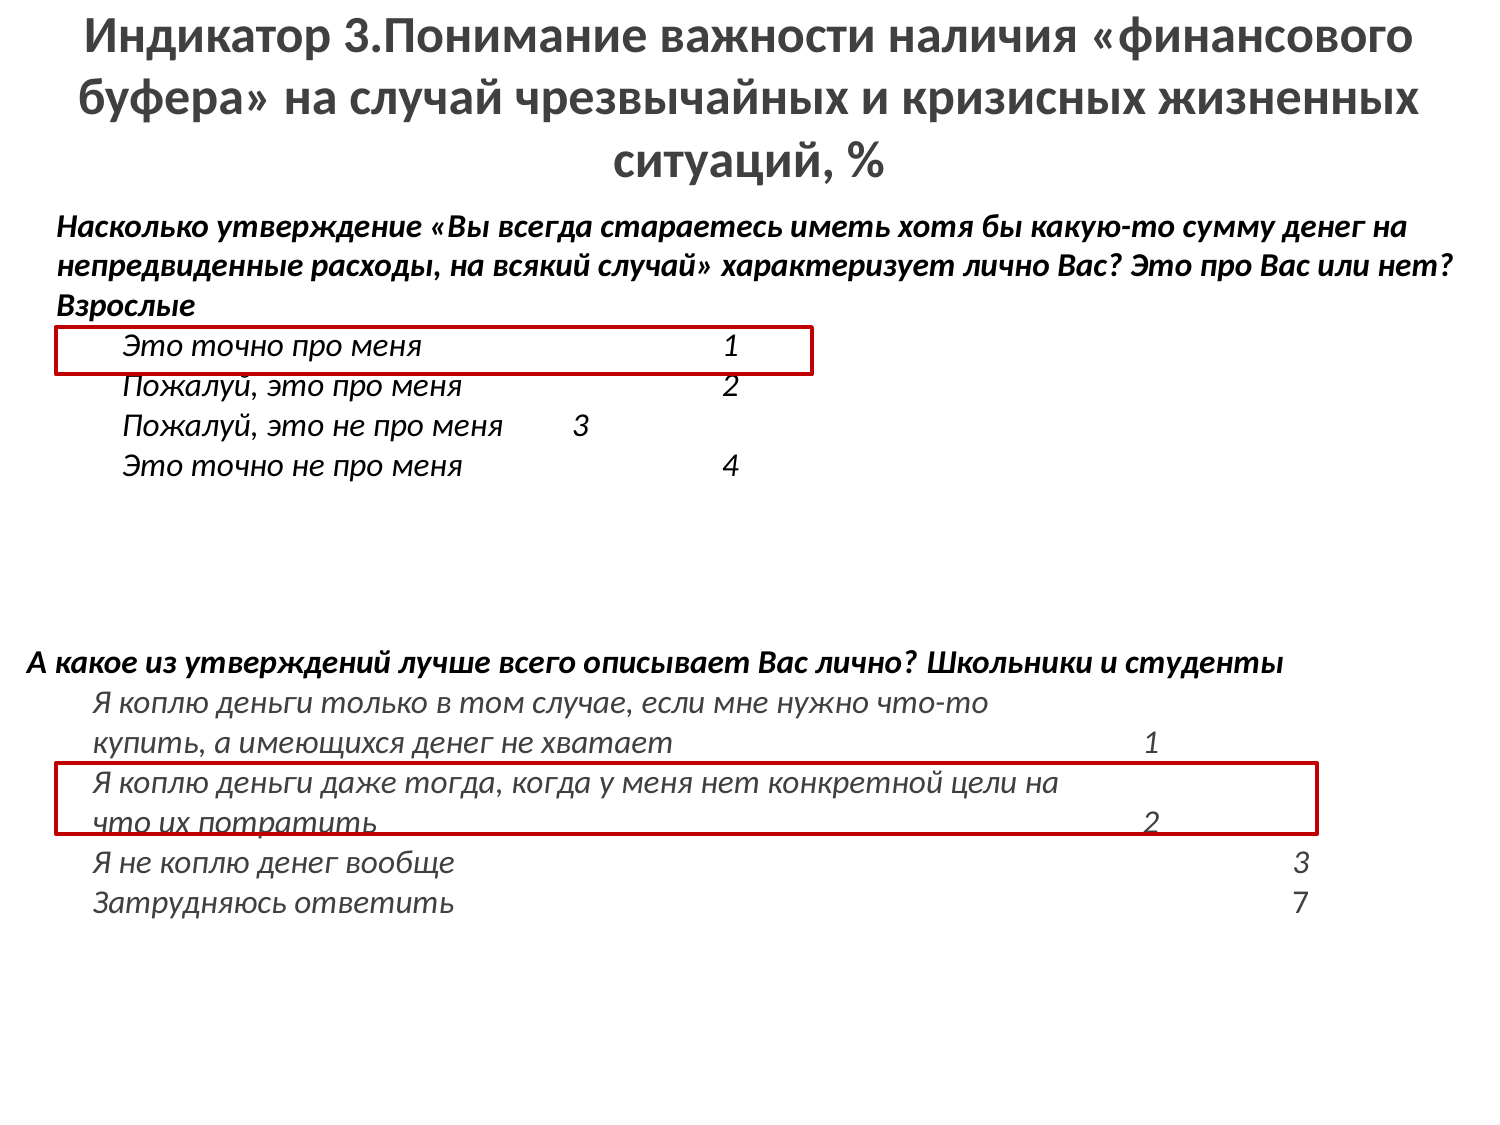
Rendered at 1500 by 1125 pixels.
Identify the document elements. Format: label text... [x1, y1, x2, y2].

text_box [54, 761, 1319, 836]
text_box [54, 325, 814, 376]
title Индикатор 3.Понимание важности наличия «финансового буфера» на случай чрезвычайных и кризисных жизненных ситуаций, % [10, 42, 1488, 209]
text_box А какое из утверждений лучше всего описывает Вас лично? Школьники и студенты Я коплю деньги только в том случае, если мне нужно что-то купить, а имеющихся денег не хватает 1 Я коплю деньги даже тогда, когда у меня нет конкретной цели на что их потратить 2 Я не коплю денег вообще 3 Затрудняюсь ответить 7 [12, 633, 1471, 928]
list Насколько утверждение «Вы всегда стараетесь иметь хотя бы какую-то сумму денег на непредвиденные расходы, на всякий случай» характеризует лично Вас? Это про Вас или нет? Взрослые Это точно про меня 1 Пожалуй, это про меня 2 Пожалуй, это не про меня 3 Это точно не про меня 4 [41, 196, 1471, 551]
